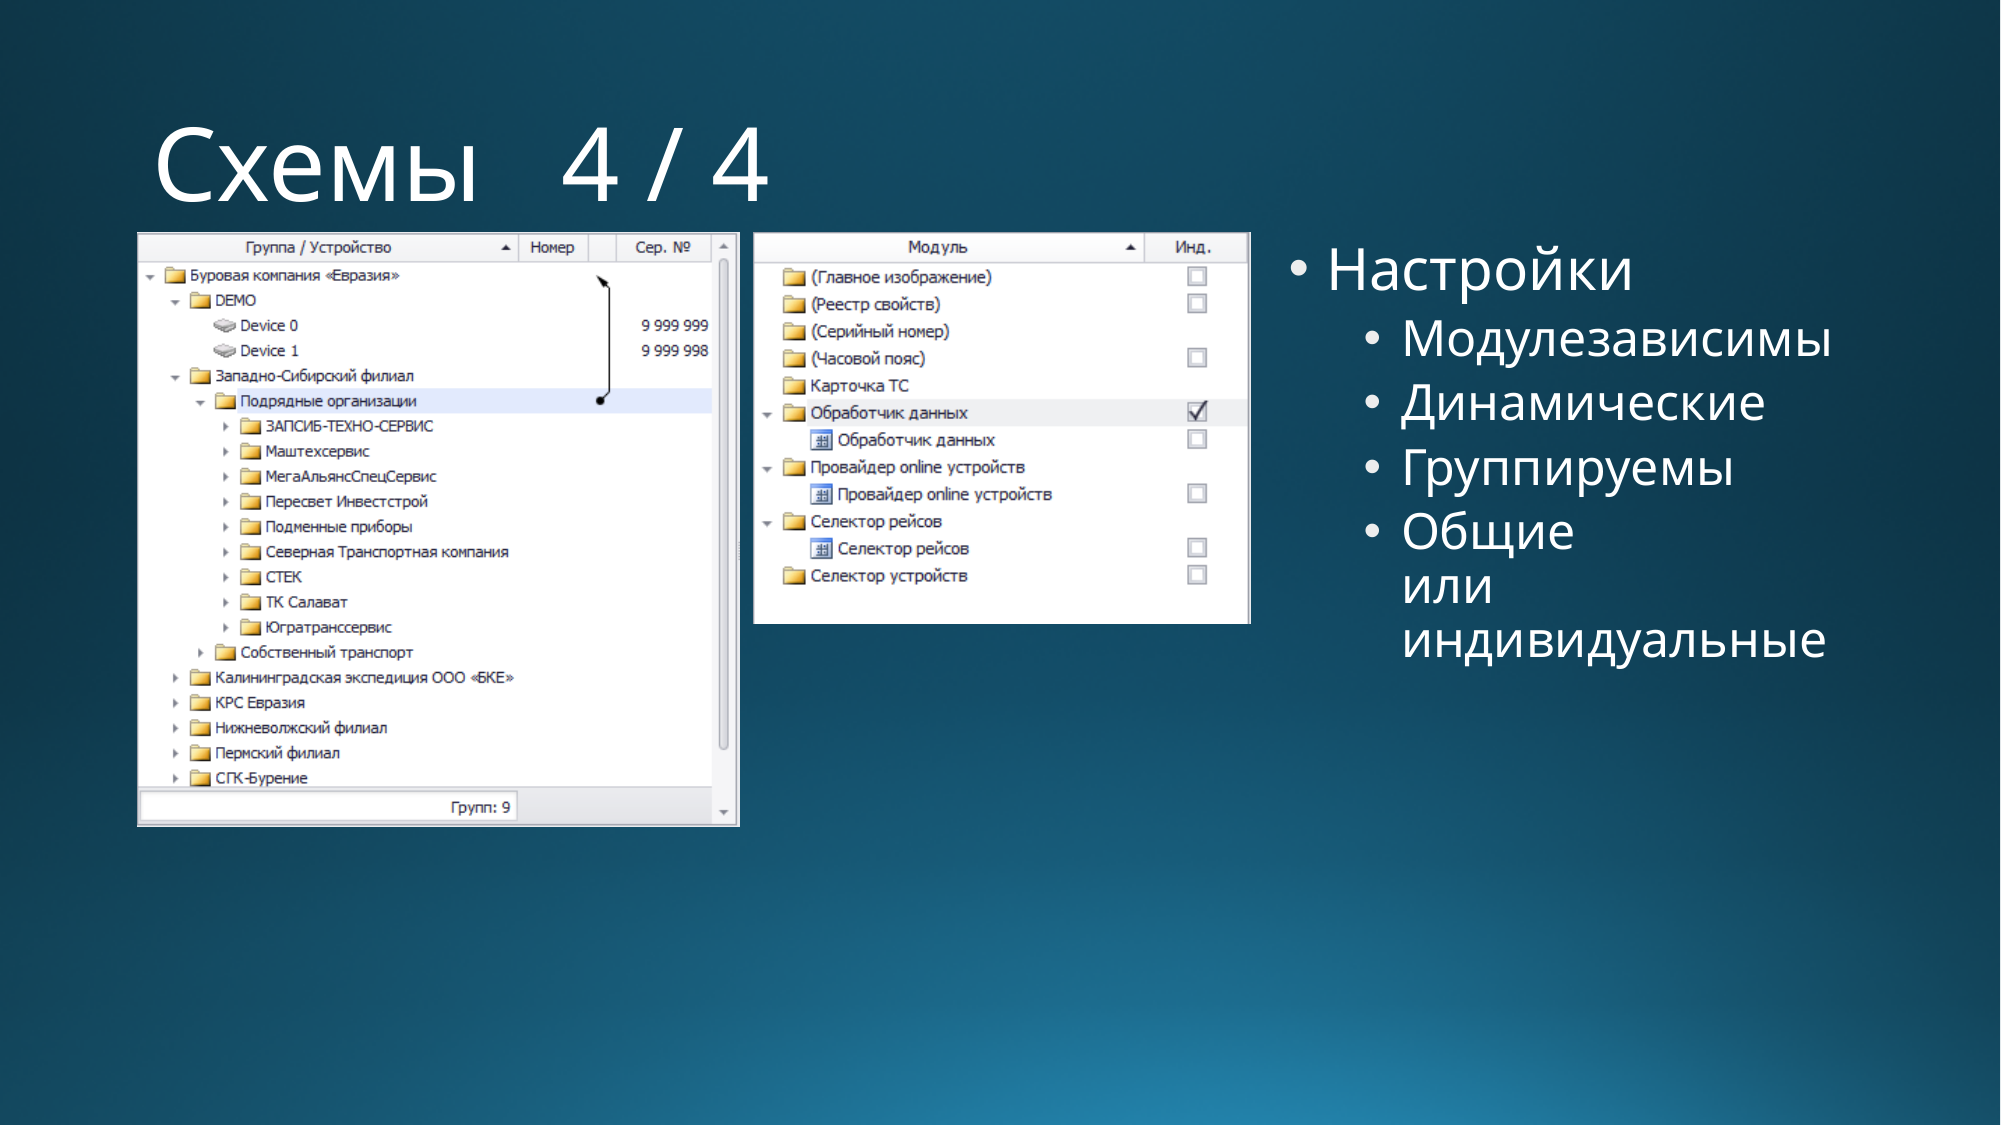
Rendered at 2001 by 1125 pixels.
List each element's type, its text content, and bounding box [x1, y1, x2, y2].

title Схемы 4 / 4 [137, 59, 1863, 278]
list Настройки Модулезависимы Динамические Группируемы Общие или индивидуальные [1273, 232, 1931, 853]
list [137, 232, 740, 827]
picture [0, 0, 2001, 1125]
